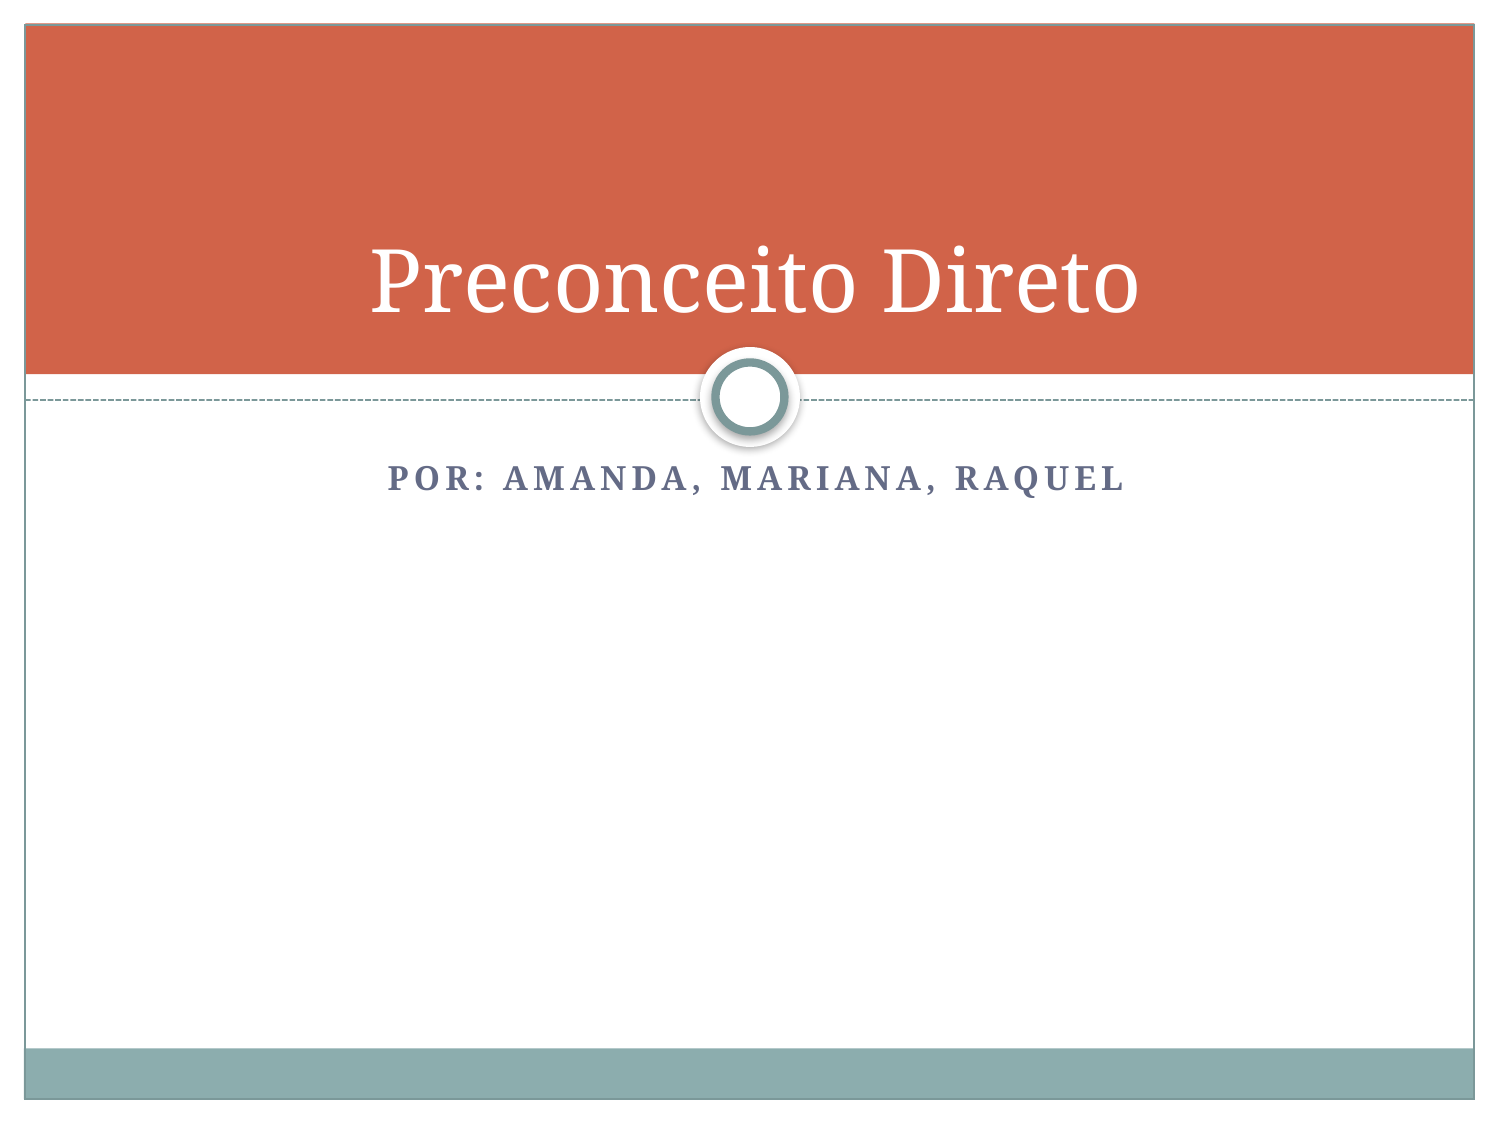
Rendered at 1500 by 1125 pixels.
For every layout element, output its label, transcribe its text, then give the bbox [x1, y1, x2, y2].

list Por: amanda, mariana, raquel [224, 450, 1288, 725]
title Preconceito Direto [118, 87, 1394, 338]
